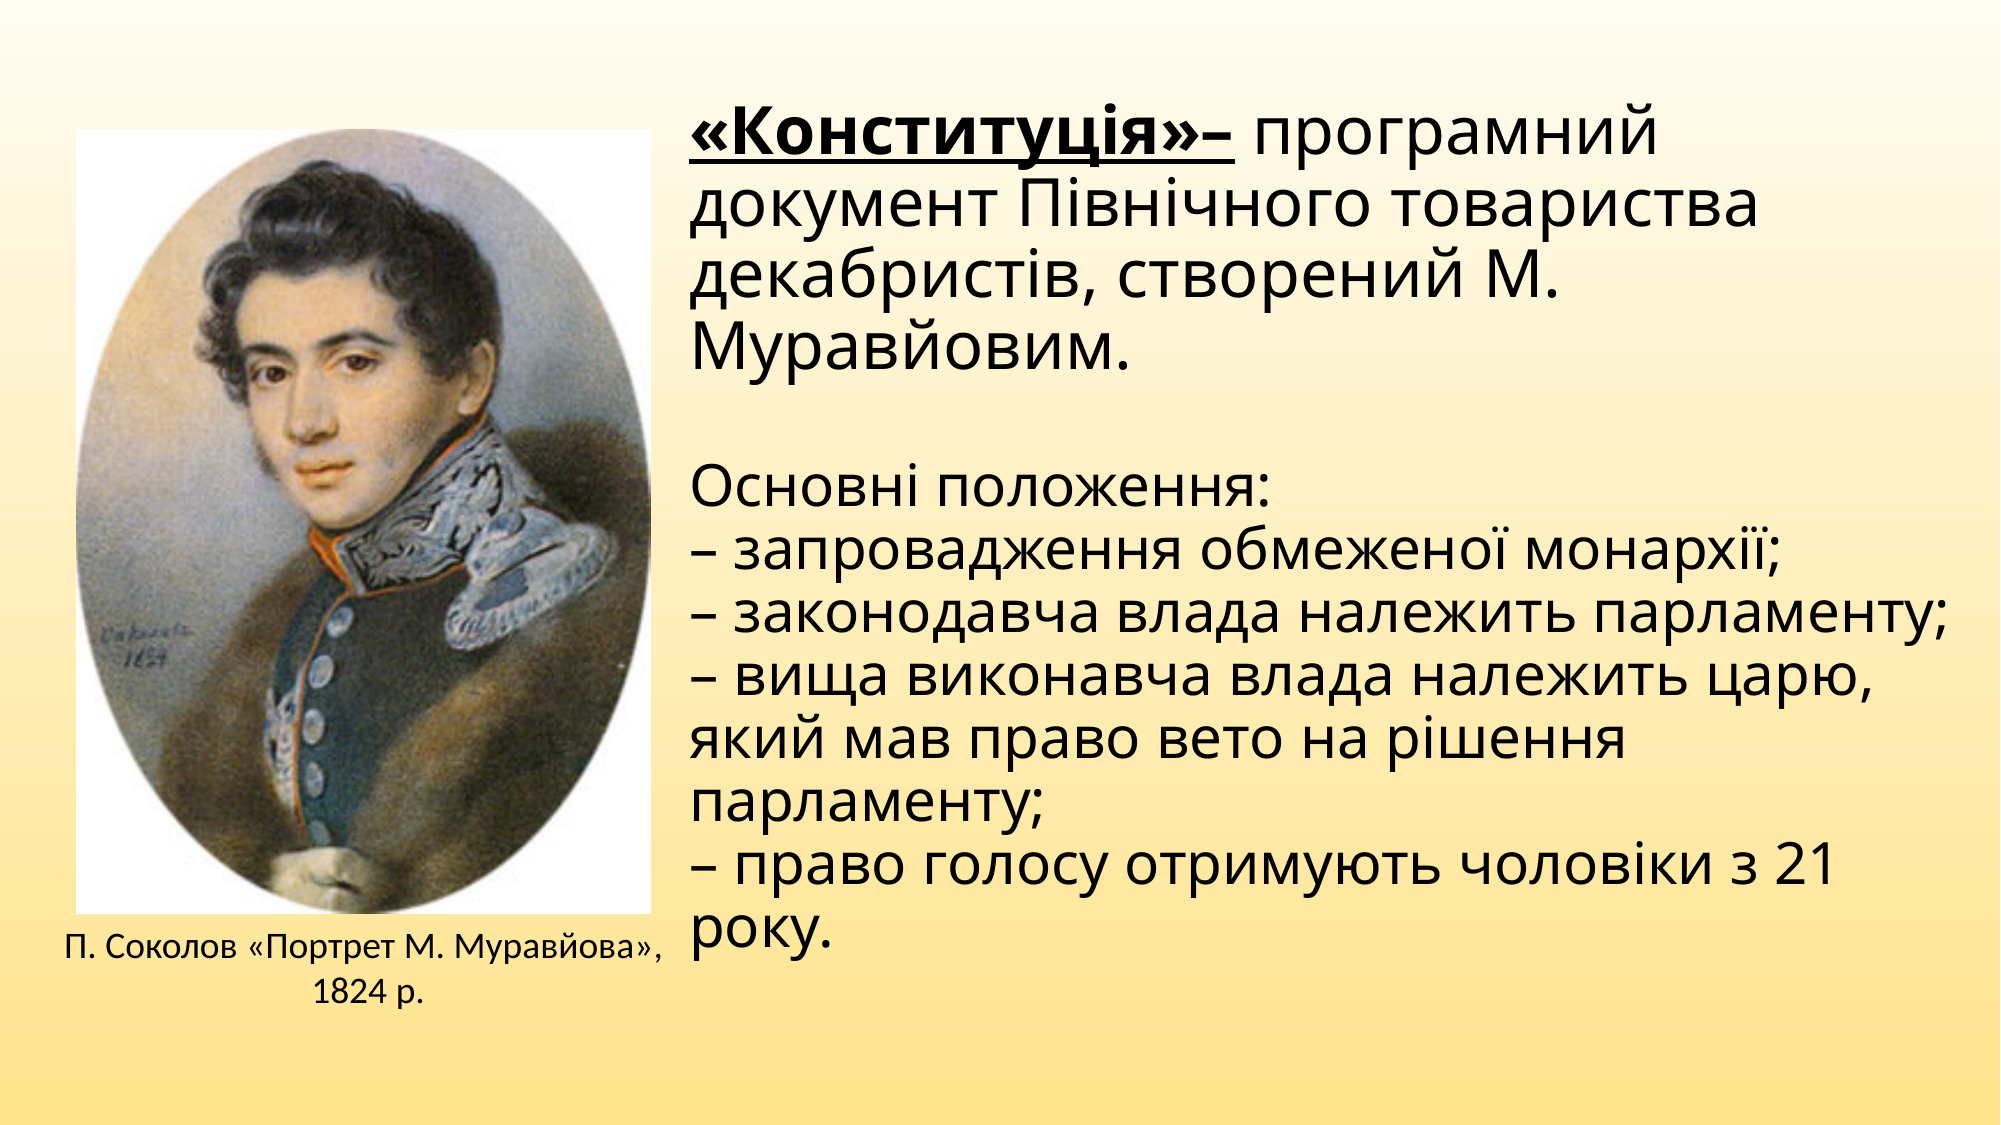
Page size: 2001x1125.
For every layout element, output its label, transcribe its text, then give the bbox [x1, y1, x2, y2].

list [76, 129, 651, 914]
title «Конституція»– програмний документ Північного товариства декабристів, створений М. Муравйовим. Основні положення: – запровадження обмеженої монархії; – законодавча влада належить парламенту; – вища виконавча влада належить царю, який мав право вето на рішення парламенту; – право голосу отримують чоловіки з 21 року. [673, 105, 1990, 1104]
text_box П. Соколов «Портрет М. Муравйова», 1824 р. [28, 913, 708, 1019]
